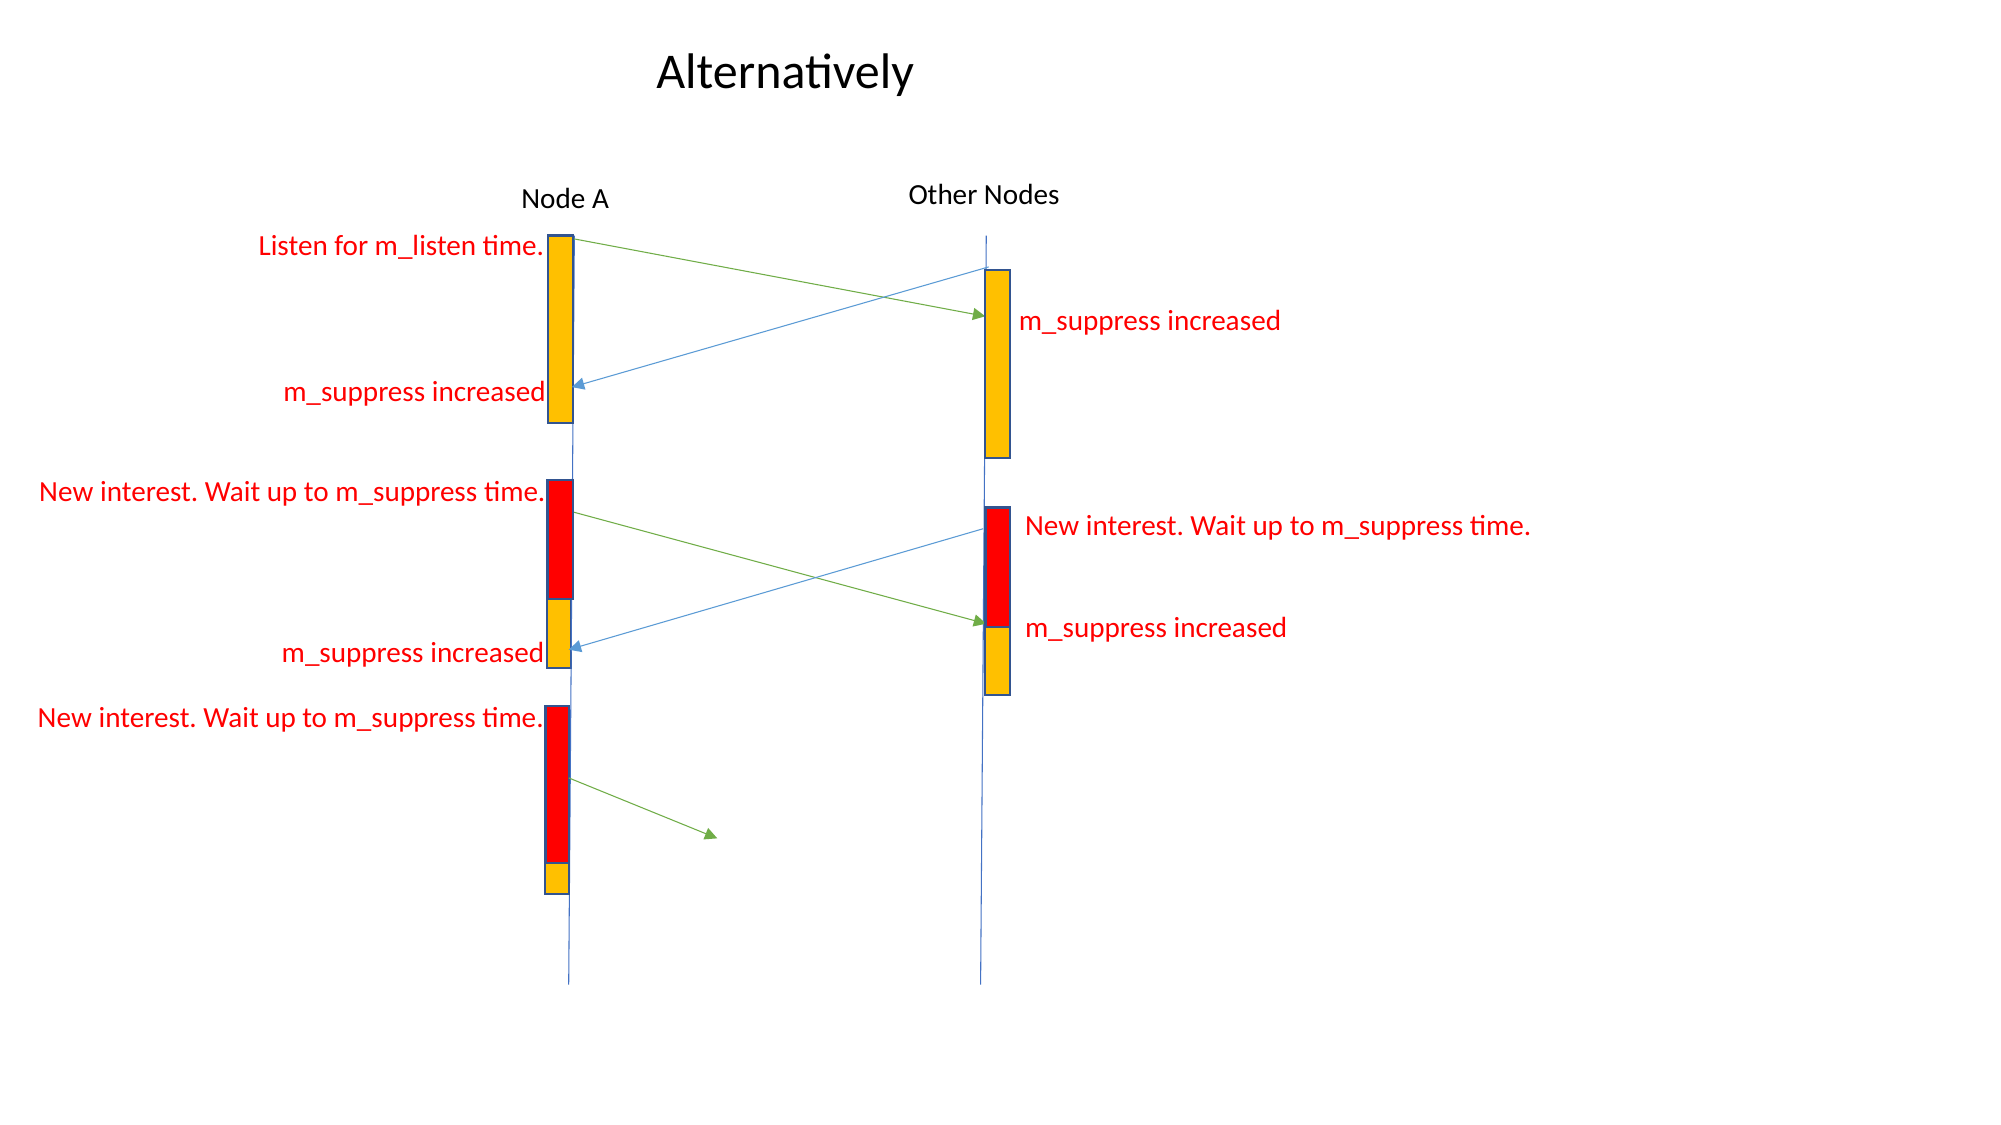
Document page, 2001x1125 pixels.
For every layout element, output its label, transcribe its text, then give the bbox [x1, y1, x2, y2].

text_box m_suppress increased [187, 625, 560, 676]
text_box [545, 705, 568, 864]
text_box New interest. Wait up to m_suppress time. [1010, 498, 1557, 549]
text_box Listen for m_listen time. [187, 218, 560, 269]
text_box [980, 235, 987, 266]
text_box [571, 266, 989, 388]
text_box [544, 742, 568, 895]
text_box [568, 235, 575, 528]
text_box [572, 238, 986, 266]
text_box Other Nodes [839, 167, 1129, 218]
text_box [987, 506, 1011, 628]
text_box [987, 628, 1011, 696]
text_box [547, 479, 568, 600]
text_box m_suppress increased [1003, 294, 1376, 345]
text_box m_suppress increased [189, 364, 561, 415]
text_box [987, 269, 1011, 459]
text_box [571, 511, 987, 624]
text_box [568, 839, 575, 985]
text_box New interest. Wait up to m_suppress time. [13, 464, 561, 515]
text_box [980, 388, 987, 511]
text_box Node A [499, 172, 632, 223]
text_box [547, 234, 574, 424]
text_box Alternatively [641, 30, 1379, 106]
text_box [546, 515, 568, 669]
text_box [980, 624, 987, 985]
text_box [568, 777, 718, 839]
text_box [568, 528, 984, 650]
text_box m_suppress increased [1010, 600, 1382, 651]
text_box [568, 650, 575, 777]
text_box New interest. Wait up to m_suppress time. [12, 691, 560, 742]
